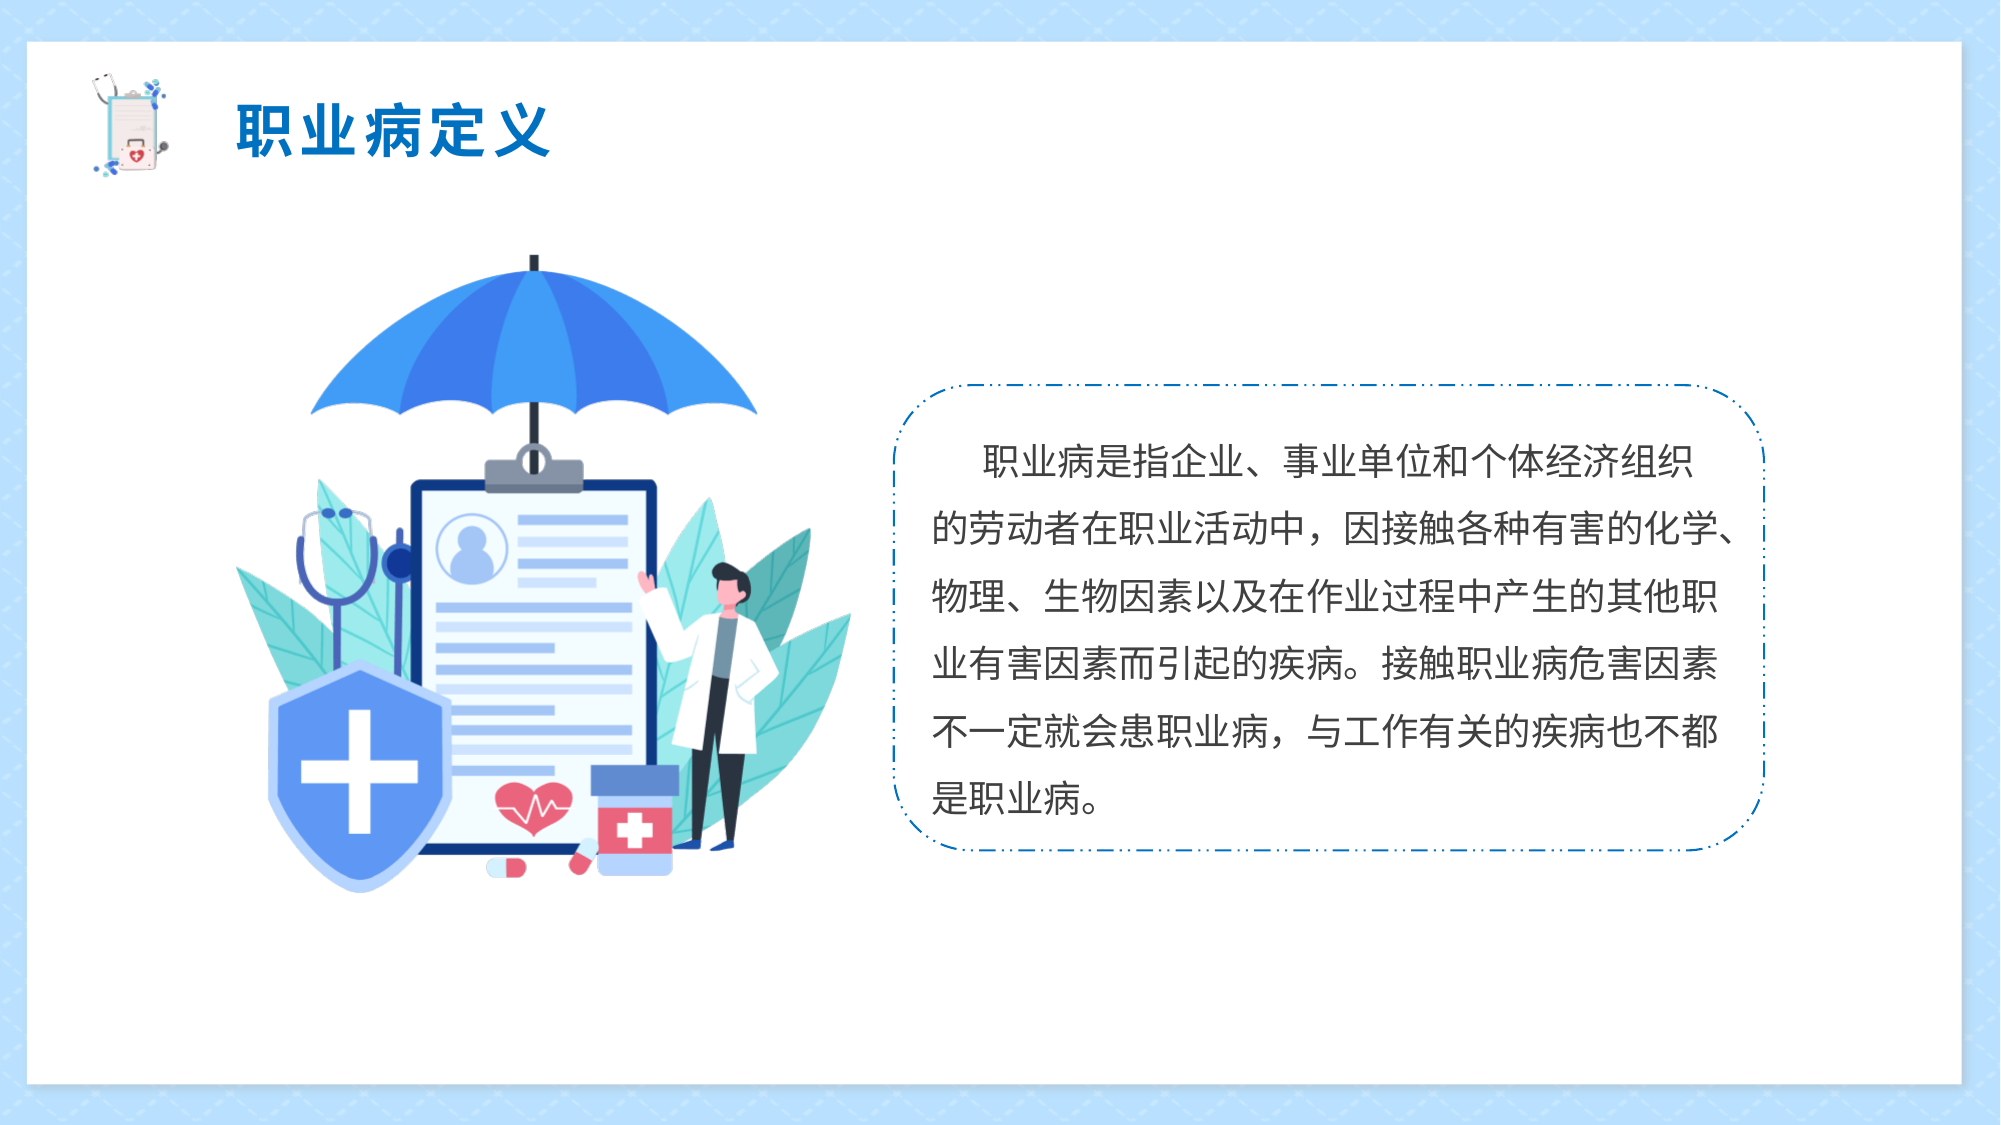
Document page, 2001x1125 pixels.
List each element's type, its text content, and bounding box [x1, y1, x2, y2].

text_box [66, 66, 573, 194]
text_box 职业病是指企业、事业单位和个体经济组织的劳动者在职业活动中，因接触各种有害的化学、物理、生物因素以及在作业过程中产生的其他职业有害因素而引起的疾病。接触职业病危害因素不一定就会患职业病，与工作有关的疾病也不都是职业病。 [931, 385, 1765, 851]
picture [0, 0, 2000, 1125]
